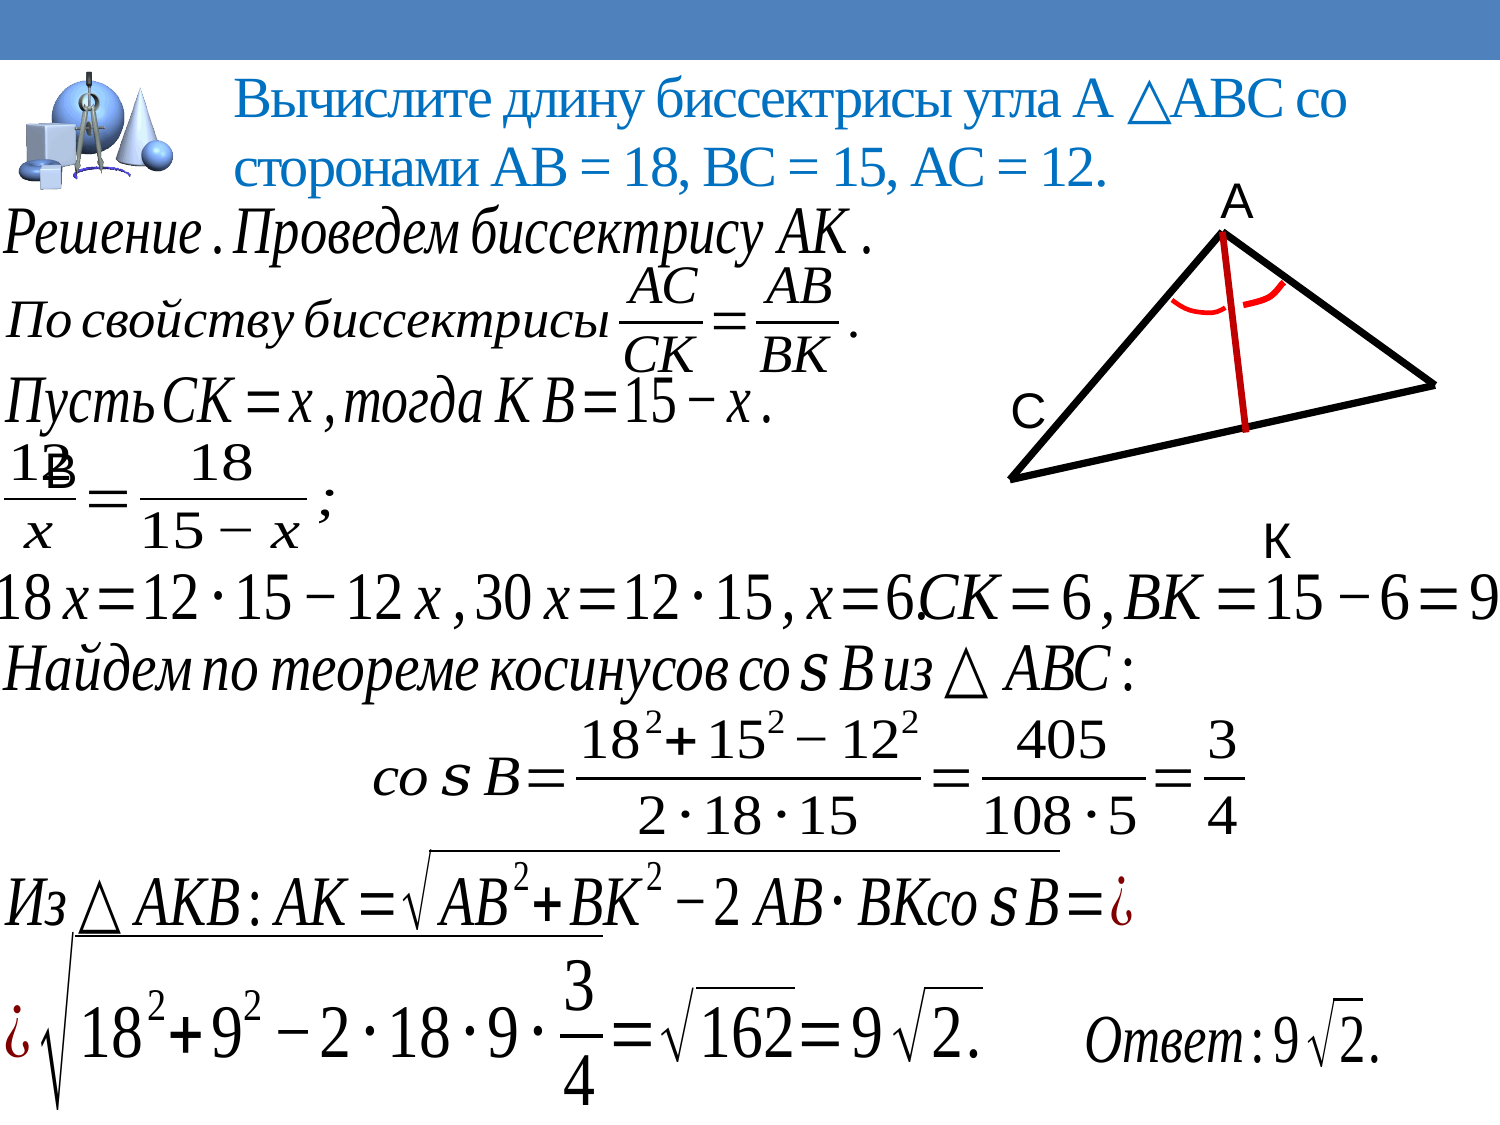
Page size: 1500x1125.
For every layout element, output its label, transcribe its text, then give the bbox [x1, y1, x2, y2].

title Вычислите длину биссектрисы угла А △АВС со сторонами АВ = 18, ВС = 15, АС = 12. [218, 57, 1465, 160]
list А С В К [29, 160, 1500, 1016]
picture [6, 54, 176, 197]
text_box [1009, 385, 1436, 480]
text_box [1222, 231, 1247, 433]
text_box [1009, 231, 1220, 384]
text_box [1253, 231, 1436, 382]
